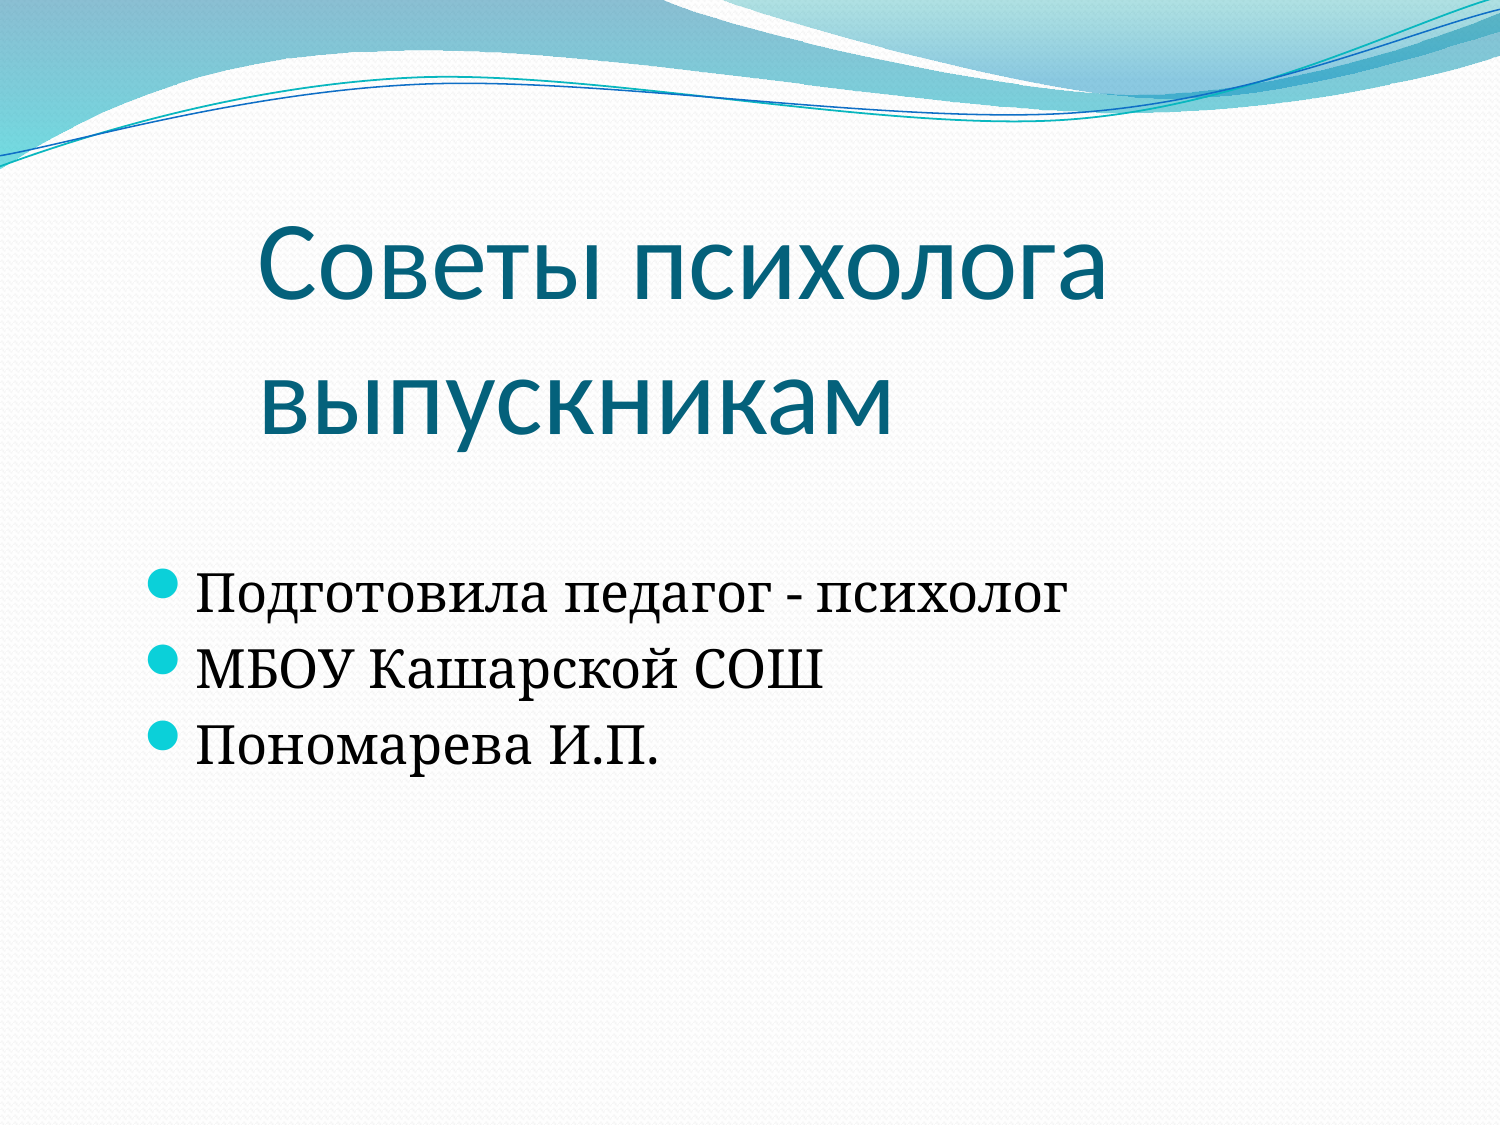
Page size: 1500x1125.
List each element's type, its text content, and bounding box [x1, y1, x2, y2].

title Советы психолога выпускникам [257, 234, 1278, 457]
subtitle Подготовила педагог - психолог МБОУ Кашарской СОШ Пономарева И.П. [128, 550, 1418, 839]
